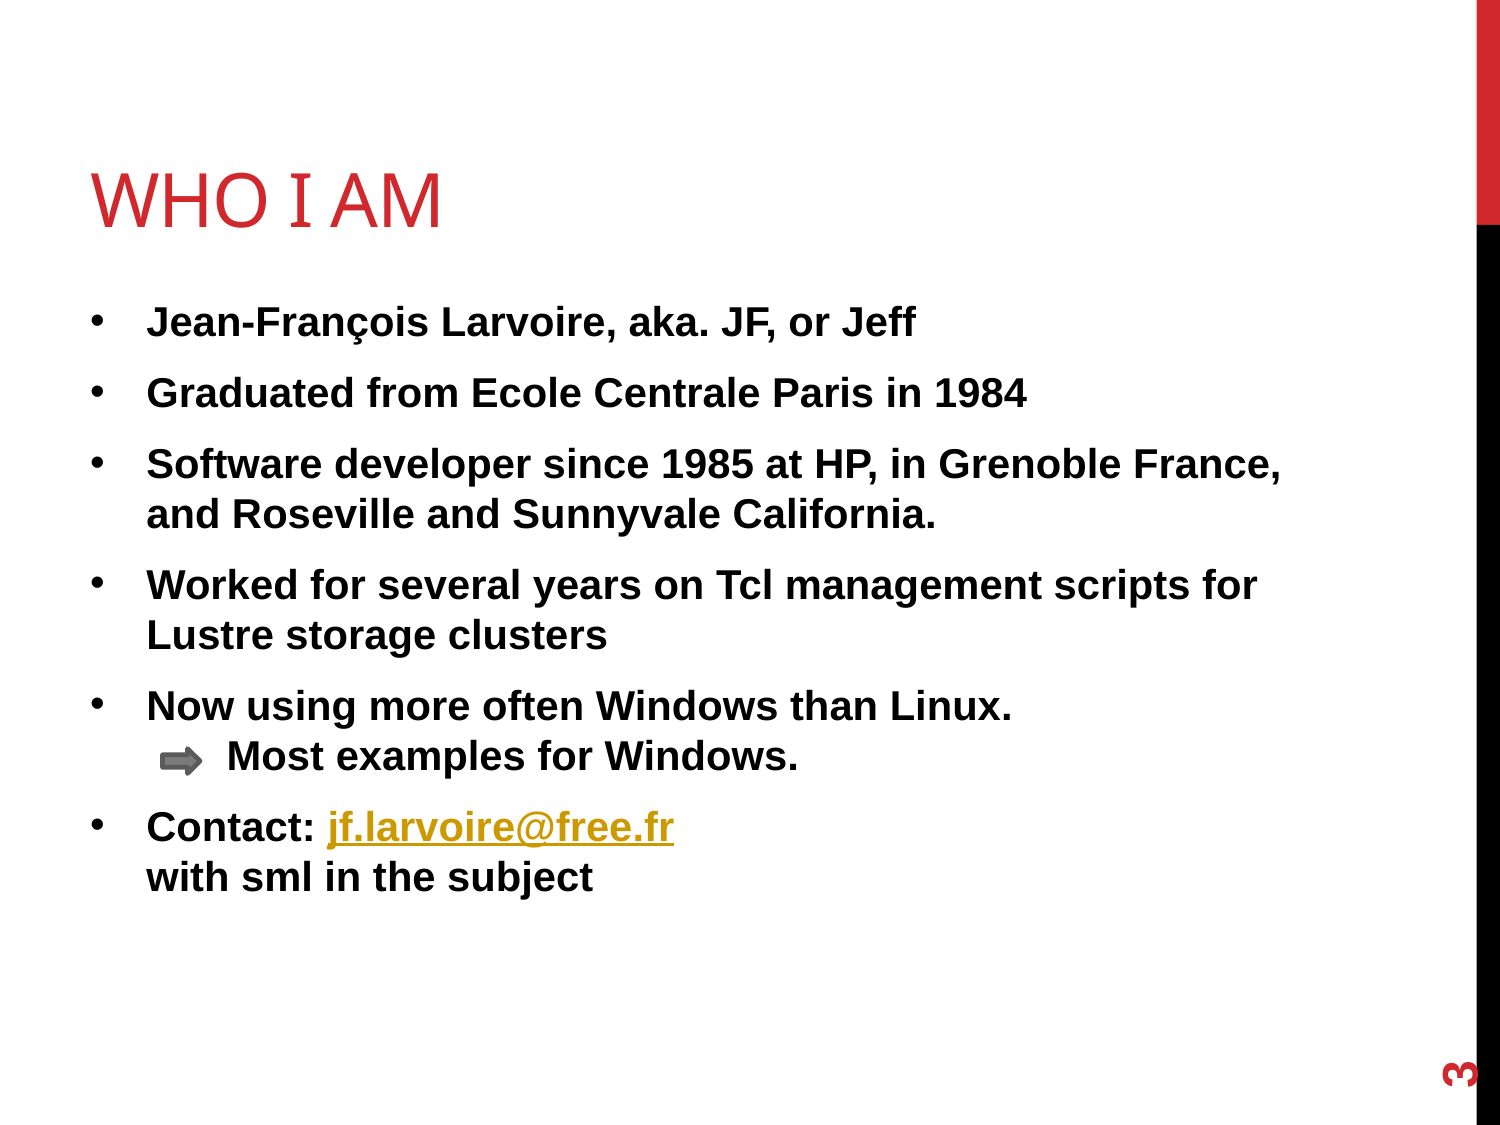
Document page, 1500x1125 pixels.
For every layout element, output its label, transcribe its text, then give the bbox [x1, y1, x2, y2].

list Jean-François Larvoire, aka. JF, or Jeff Graduated from Ecole Centrale Paris in 1984 Software developer since 1985 at HP, in Grenoble France, and Roseville and Sunnyvale California. Worked for several years on Tcl management scripts for Lustre storage clusters Now using more often Windows than Linux. Most examples for Windows. Contact: jf.larvoire@free.fr with sml in the subject [75, 287, 1325, 1005]
text_box [160, 746, 203, 776]
title Who I am [75, 25, 1025, 250]
slide_number 3 [1427, 887, 1488, 1104]
